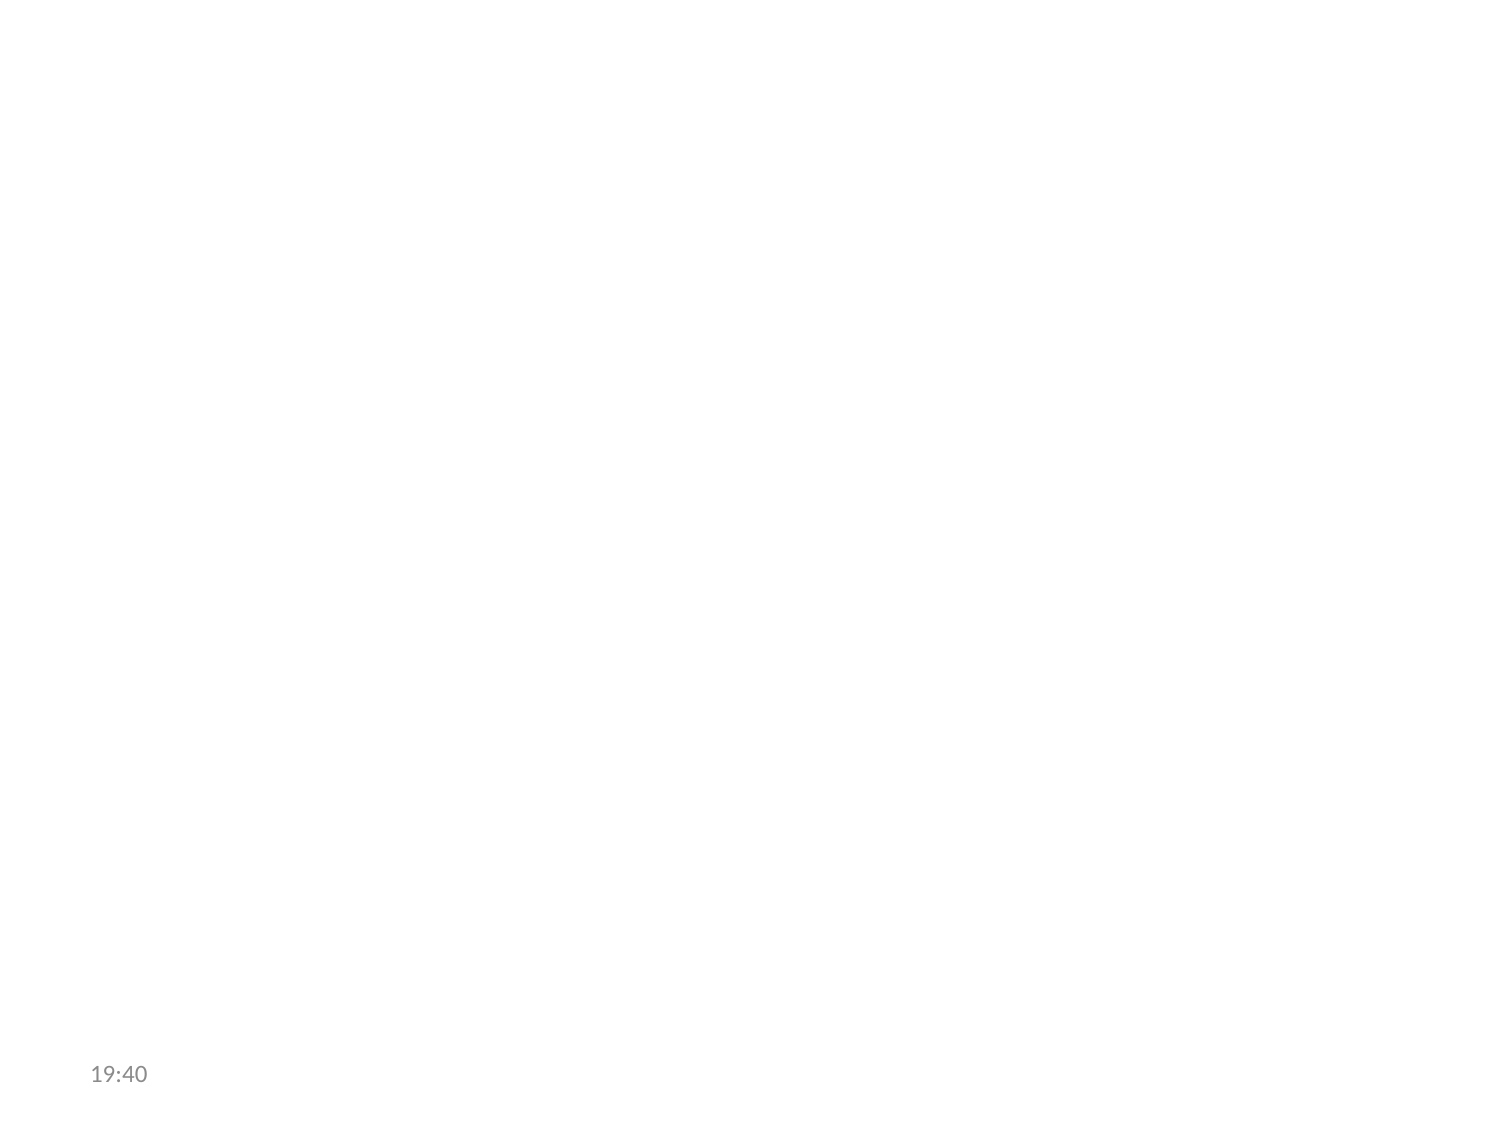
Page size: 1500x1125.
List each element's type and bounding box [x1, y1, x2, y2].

slide_number [75, 1042, 425, 1103]
